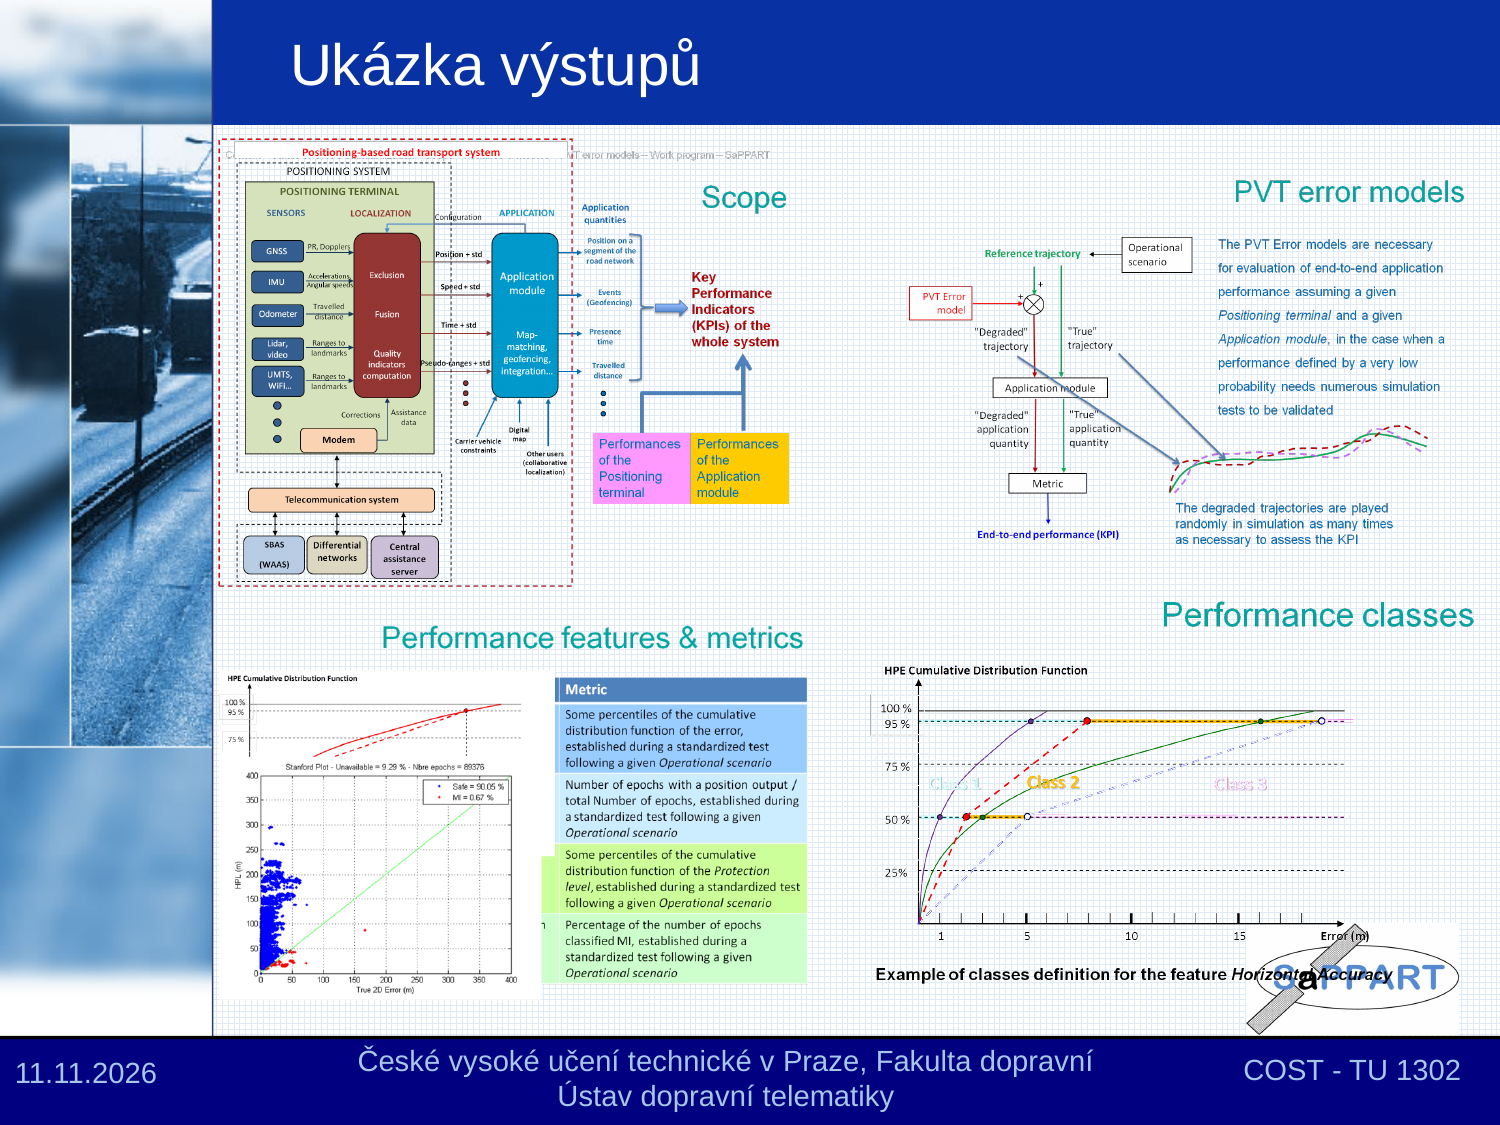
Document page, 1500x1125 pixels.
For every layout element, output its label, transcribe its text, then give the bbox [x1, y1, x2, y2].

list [218, 138, 813, 587]
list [888, 160, 1483, 551]
picture [218, 585, 1495, 1035]
picture [0, 0, 211, 1035]
title Ukázka výstupů [275, 0, 1500, 125]
